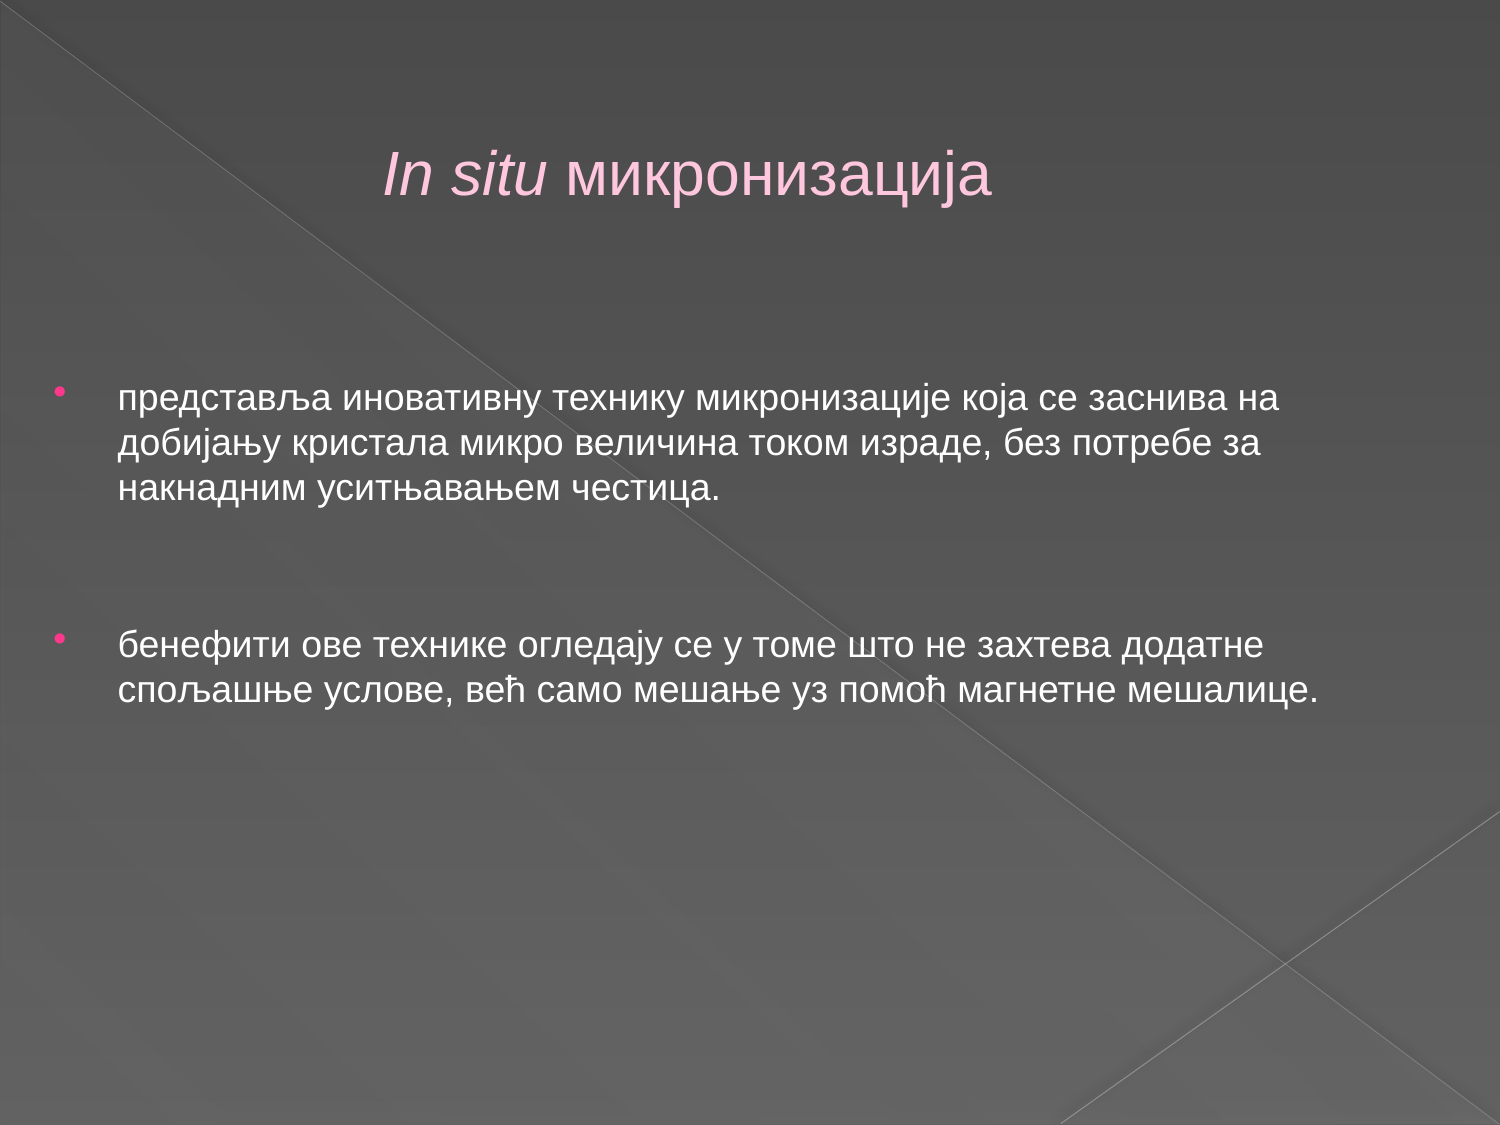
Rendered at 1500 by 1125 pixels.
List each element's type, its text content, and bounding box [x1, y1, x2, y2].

list In situ микронизација представља иновативну технику микронизације која се заснива на добијању кристала микро величина током израде, без потребе за накнадним уситњавањем честица. бенефити ове технике огледају се у томе што не захтева додатне спољашње услове, већ само мешање уз помоћ магнетне мешалице. [29, 125, 1353, 1000]
